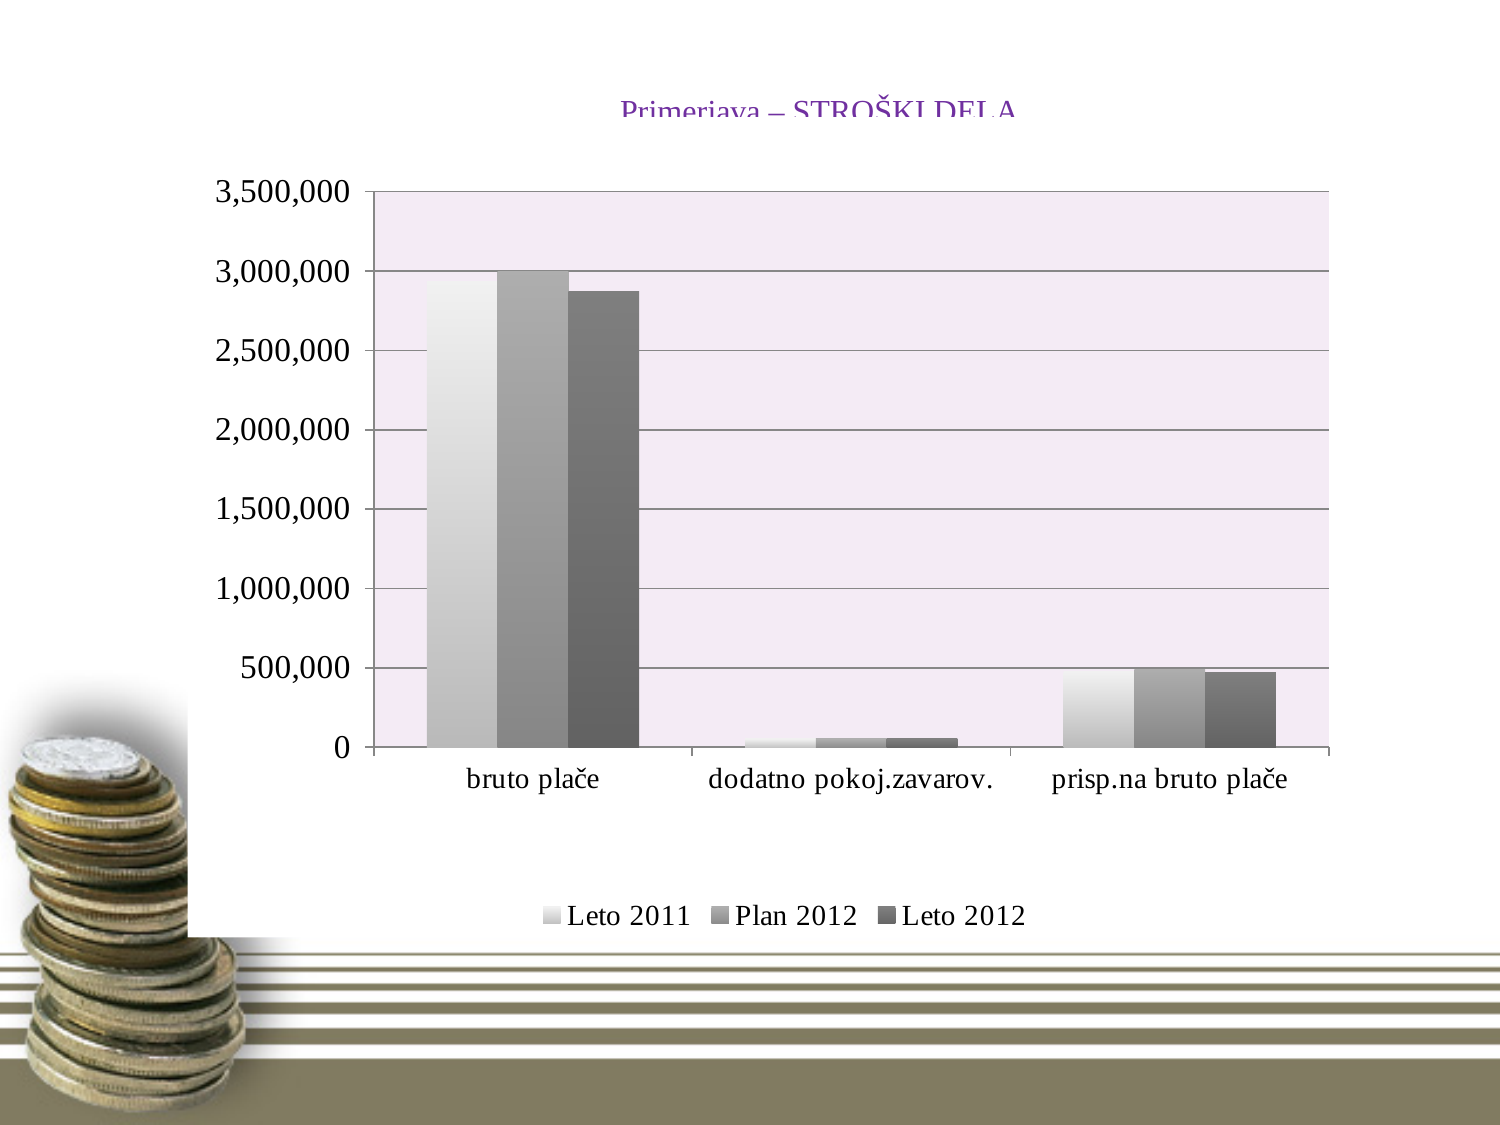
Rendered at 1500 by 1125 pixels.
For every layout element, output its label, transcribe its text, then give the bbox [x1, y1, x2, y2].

title Primerjava – STROŠKI DELA [257, 81, 1388, 200]
picture [0, 0, 1500, 1125]
chart [187, 116, 1384, 938]
